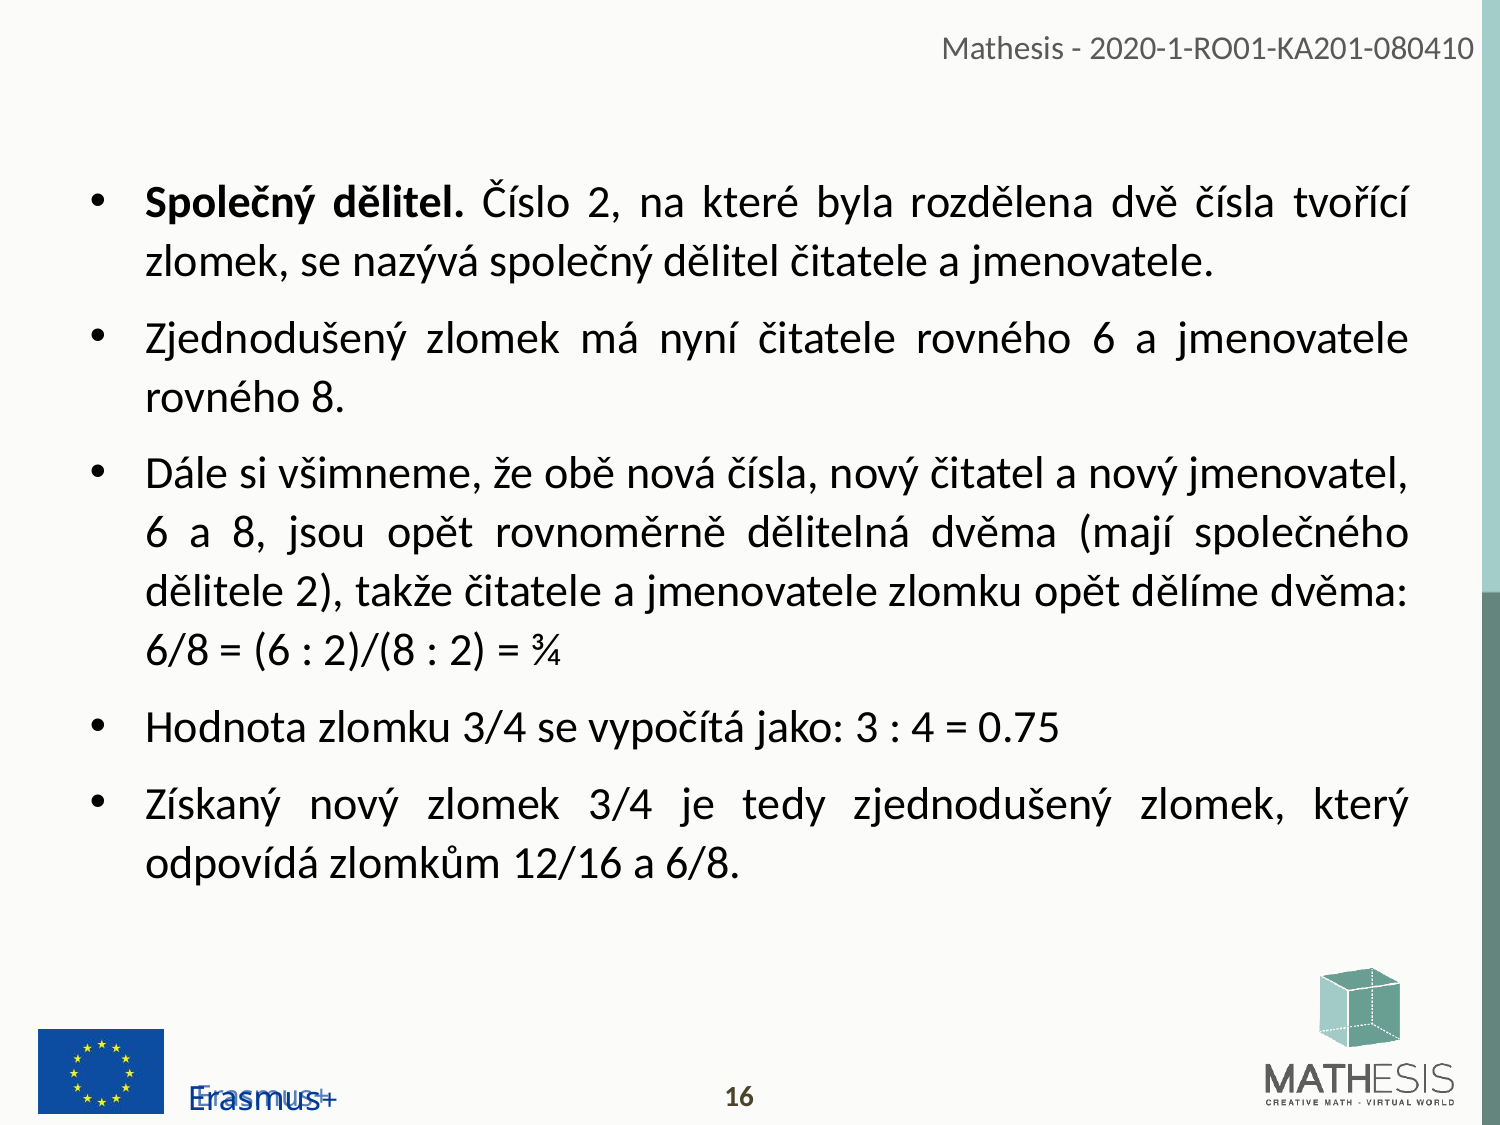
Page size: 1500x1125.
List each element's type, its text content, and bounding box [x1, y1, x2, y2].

list Společný dělitel. Číslo 2, na které byla rozdělena dvě čísla tvořící zlomek, se nazývá společný dělitel čitatele a jmenovatele. Zjednodušený zlomek má nyní čitatele rovného 6 a jmenovatele rovného 8. Dále si všimneme, že obě nová čísla, nový čitatel a nový jmenovatel, 6 a 8, jsou opět rovnoměrně dělitelná dvěma (mají společného dělitele 2), takže čitatele a jmenovatele zlomku opět dělíme dvěma: 6/8 = (6 : 2)/(8 : 2) = ¾ Hodnota zlomku 3/4 se vypočítá jako: 3 : 4 = 0.75 Získaný nový zlomek 3/4 je tedy zjednodušený zlomek, který odpovídá zlomkům 12/16 a 6/8. [75, 160, 1425, 903]
picture [38, 1029, 164, 1114]
